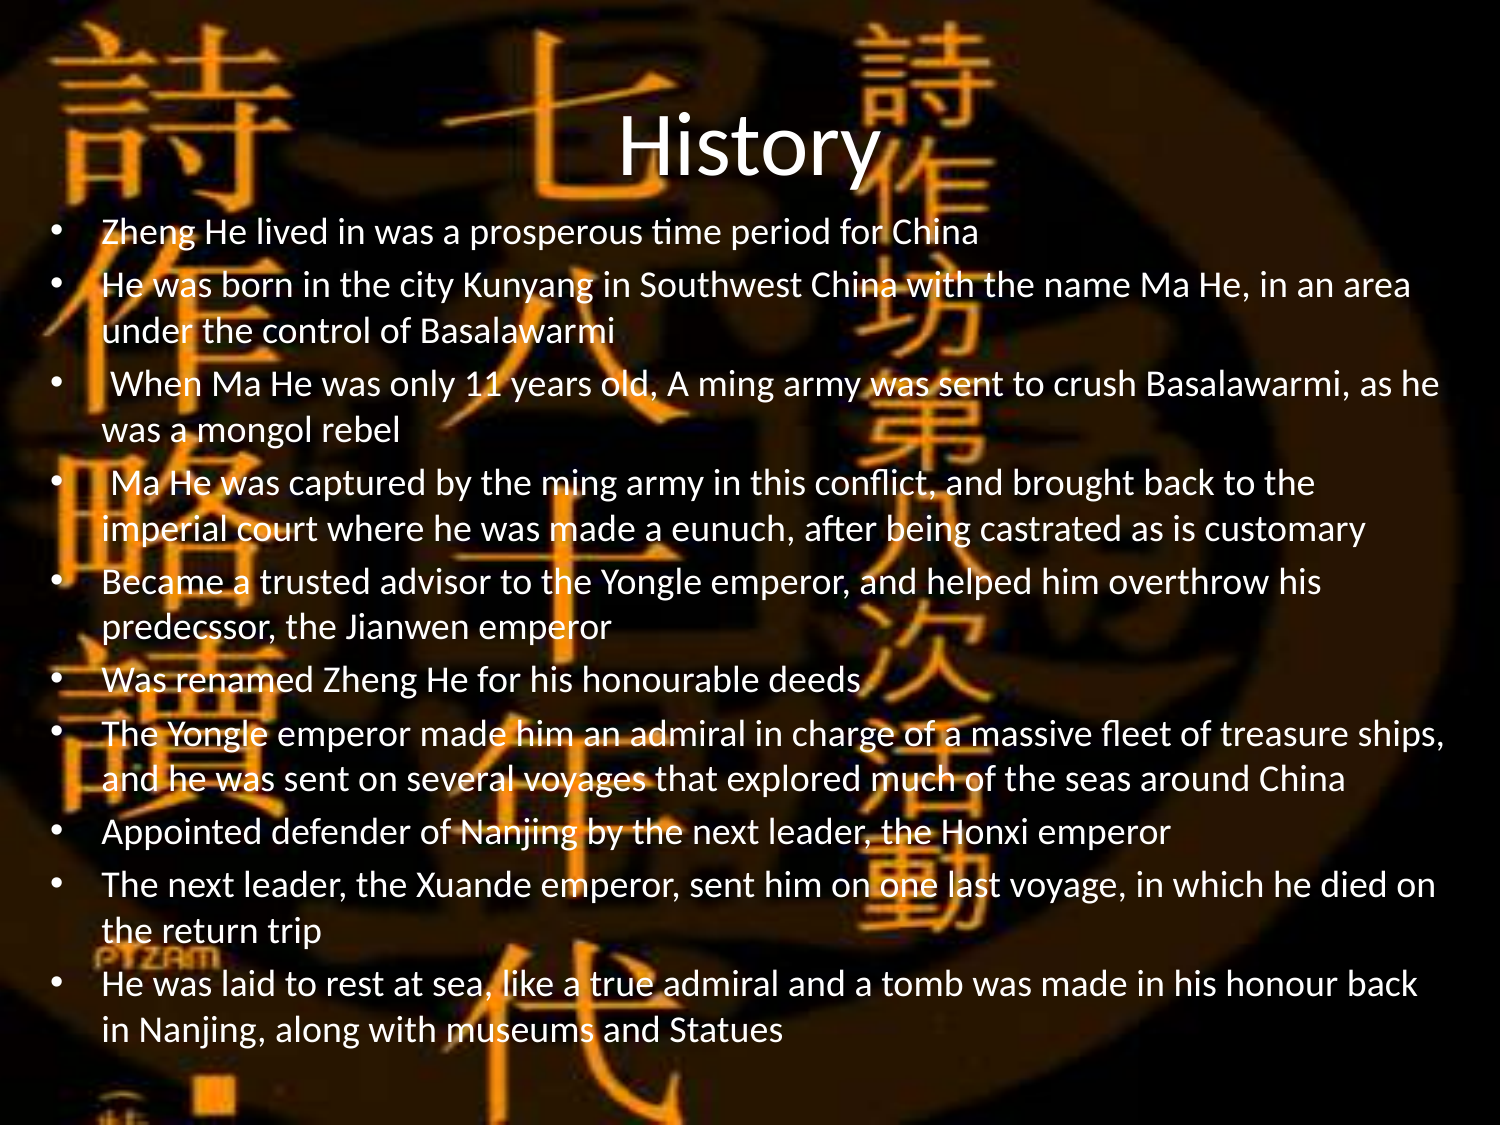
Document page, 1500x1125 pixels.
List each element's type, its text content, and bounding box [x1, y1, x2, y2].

list Zheng He lived in was a prosperous time period for China He was born in the city Kunyang in Southwest China with the name Ma He, in an area under the control of Basalawarmi When Ma He was only 11 years old, A ming army was sent to crush Basalawarmi, as he was a mongol rebel Ma He was captured by the ming army in this conflict, and brought back to the imperial court where he was made a eunuch, after being castrated as is customary Became a trusted advisor to the Yongle emperor, and helped him overthrow his predecssor, the Jianwen emperor Was renamed Zheng He for his honourable deeds The Yongle emperor made him an admiral in charge of a massive fleet of treasure ships, and he was sent on several voyages that explored much of the seas around China Appointed defender of Nanjing by the next leader, the Honxi emperor The next leader, the Xuande emperor, sent him on one last voyage, in which he died on the return trip He was laid to rest at sea, like a true admiral and a tomb was made in his honour back in Nanjing, along with museums and Statues [35, 199, 1465, 1102]
picture [0, 0, 1500, 1125]
title History [75, 45, 1425, 199]
